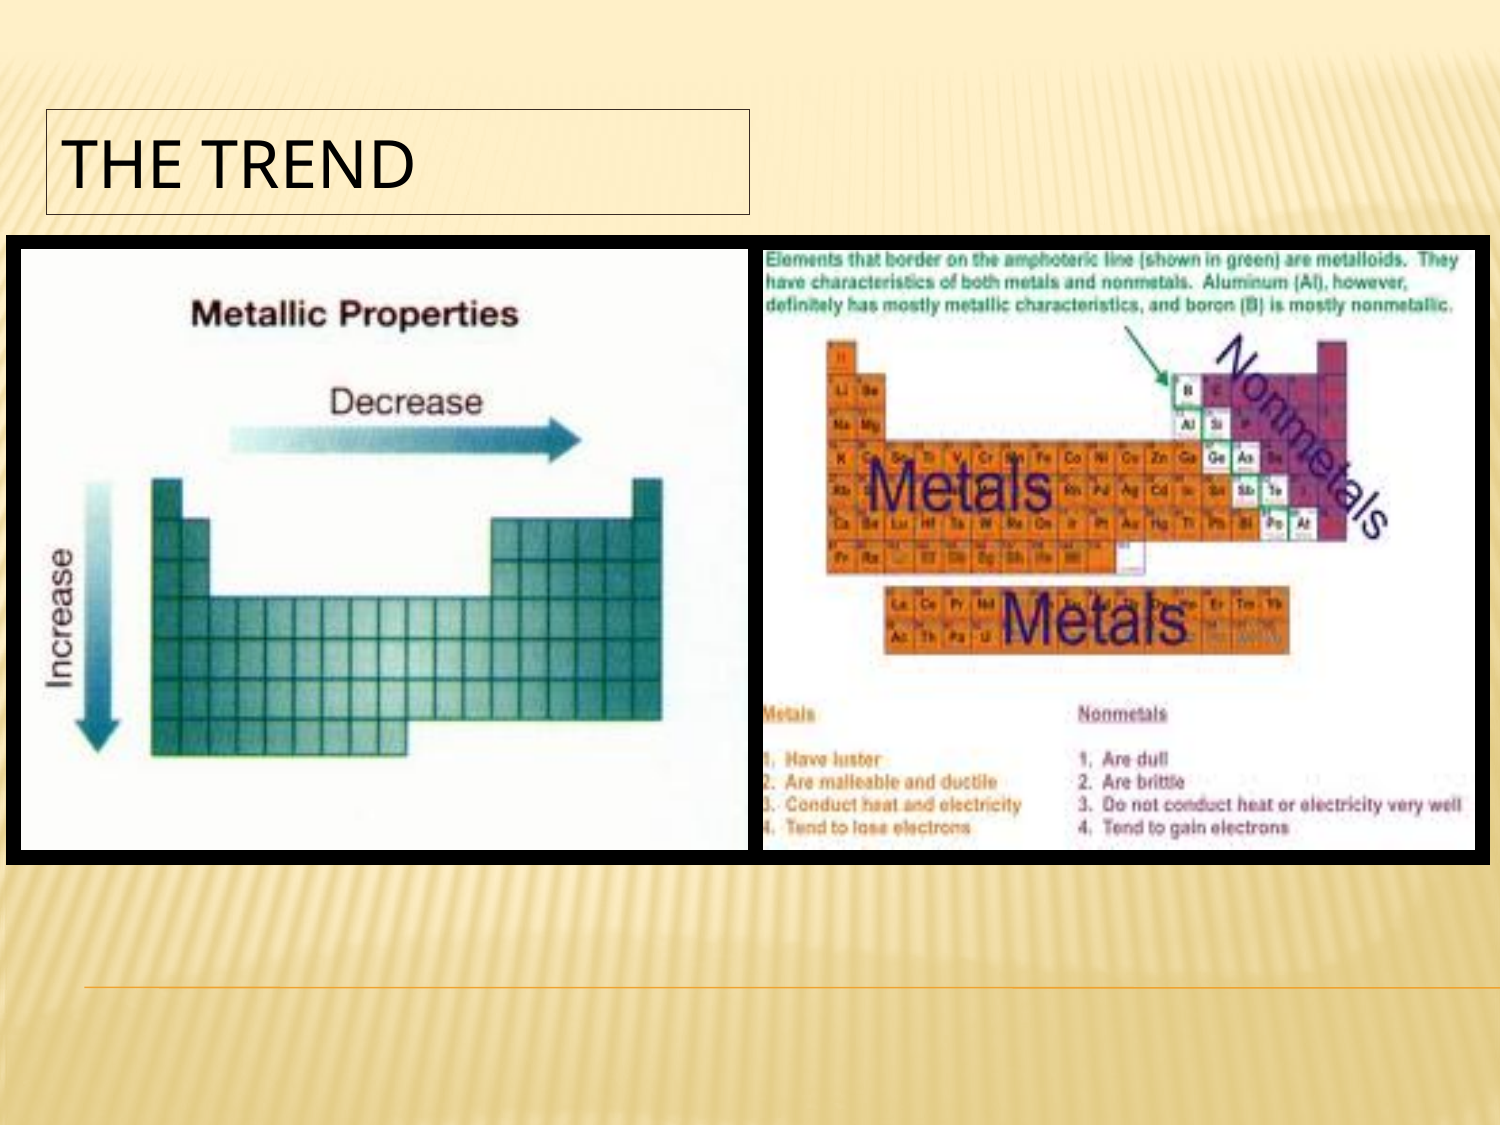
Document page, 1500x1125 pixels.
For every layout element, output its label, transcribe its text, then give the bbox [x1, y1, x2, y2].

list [762, 249, 1476, 851]
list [20, 248, 751, 851]
list The trend [46, 109, 750, 215]
